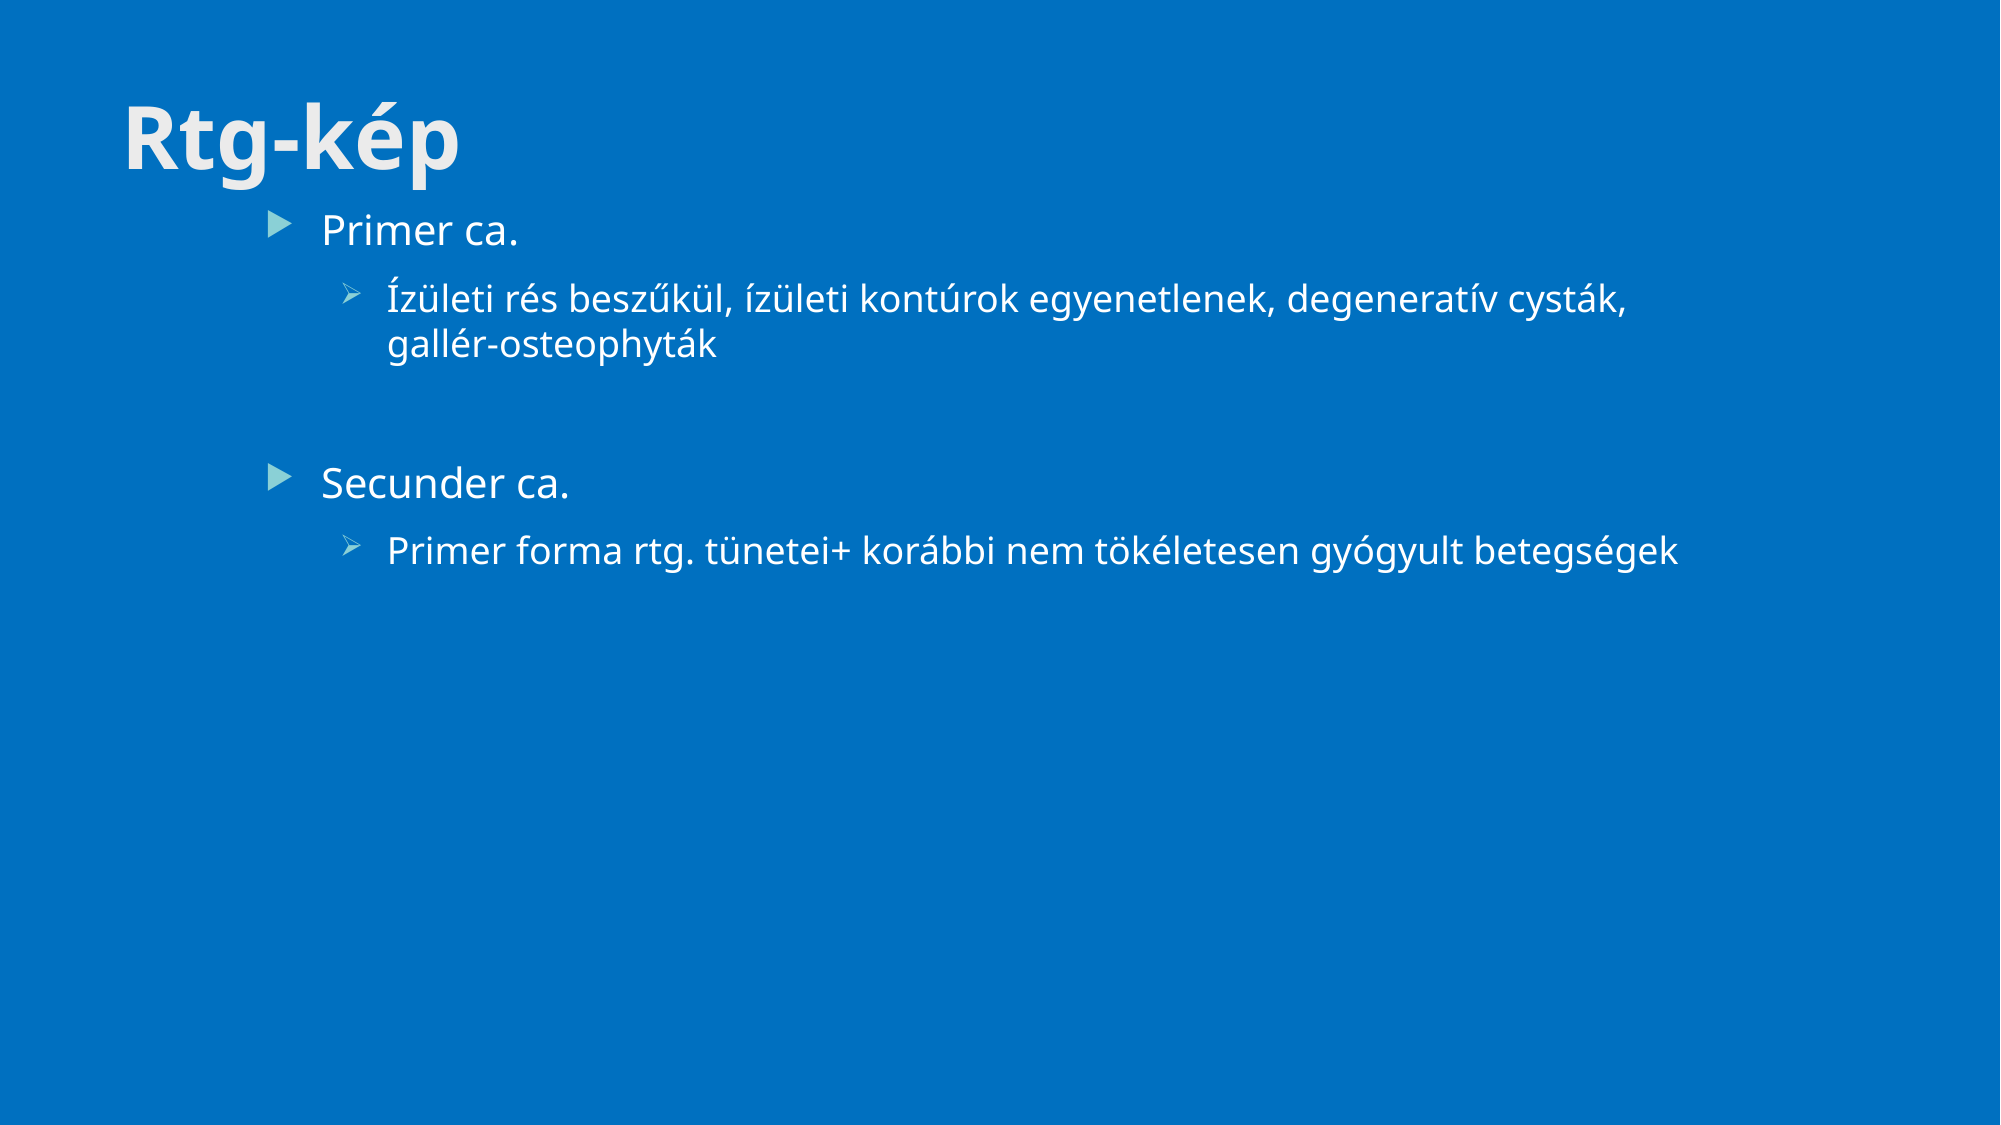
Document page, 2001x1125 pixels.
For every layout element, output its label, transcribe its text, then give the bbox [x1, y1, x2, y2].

title Rtg-kép [106, 74, 1649, 304]
list Primer ca. Ízületi rés beszűkül, ízületi kontúrok egyenetlenek, degeneratív cysták, gallér-osteophyták Secunder ca. Primer forma rtg. tünetei+ korábbi nem tökéletesen gyógyult betegségek [249, 196, 1750, 1005]
